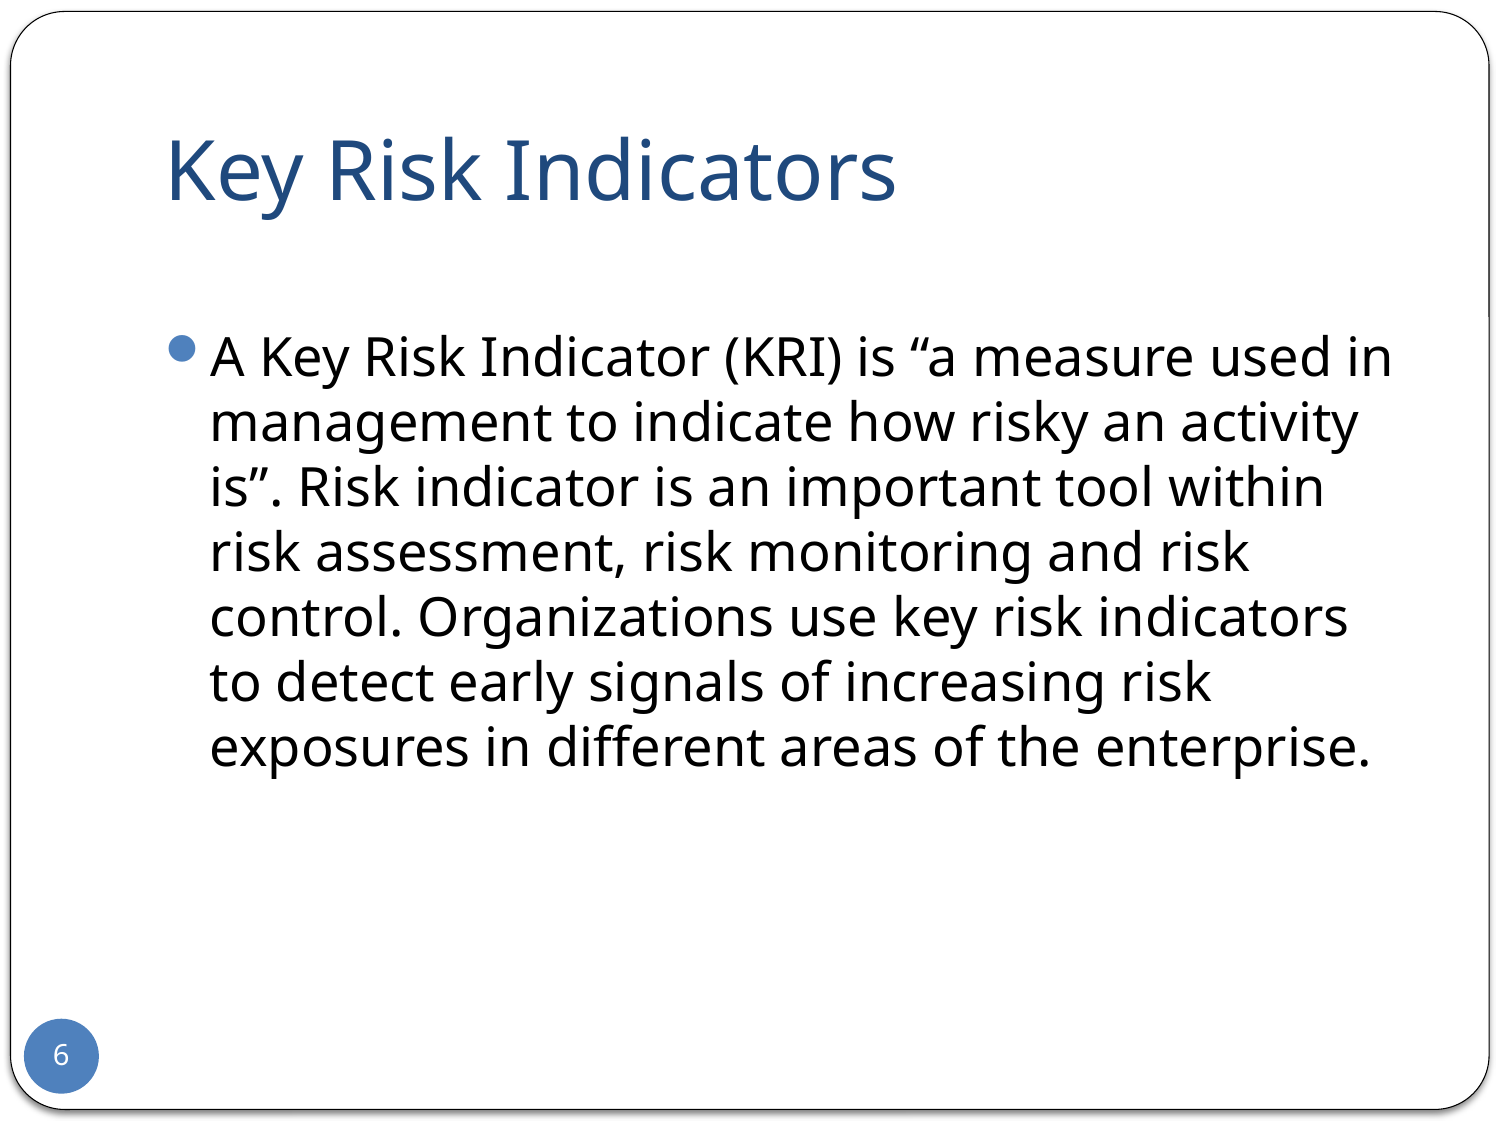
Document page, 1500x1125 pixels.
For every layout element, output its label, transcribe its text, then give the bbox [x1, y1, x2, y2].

list A Key Risk Indicator (KRI) is “a measure used in management to indicate how risky an activity is”. Risk indicator is an important tool within risk assessment, risk monitoring and risk control. Organizations use key risk indicators to detect early signals of increasing risk exposures in different areas of the enterprise. [150, 237, 1425, 988]
title Key Risk Indicators [150, 45, 1425, 233]
slide_number 6 [23, 1018, 99, 1094]
